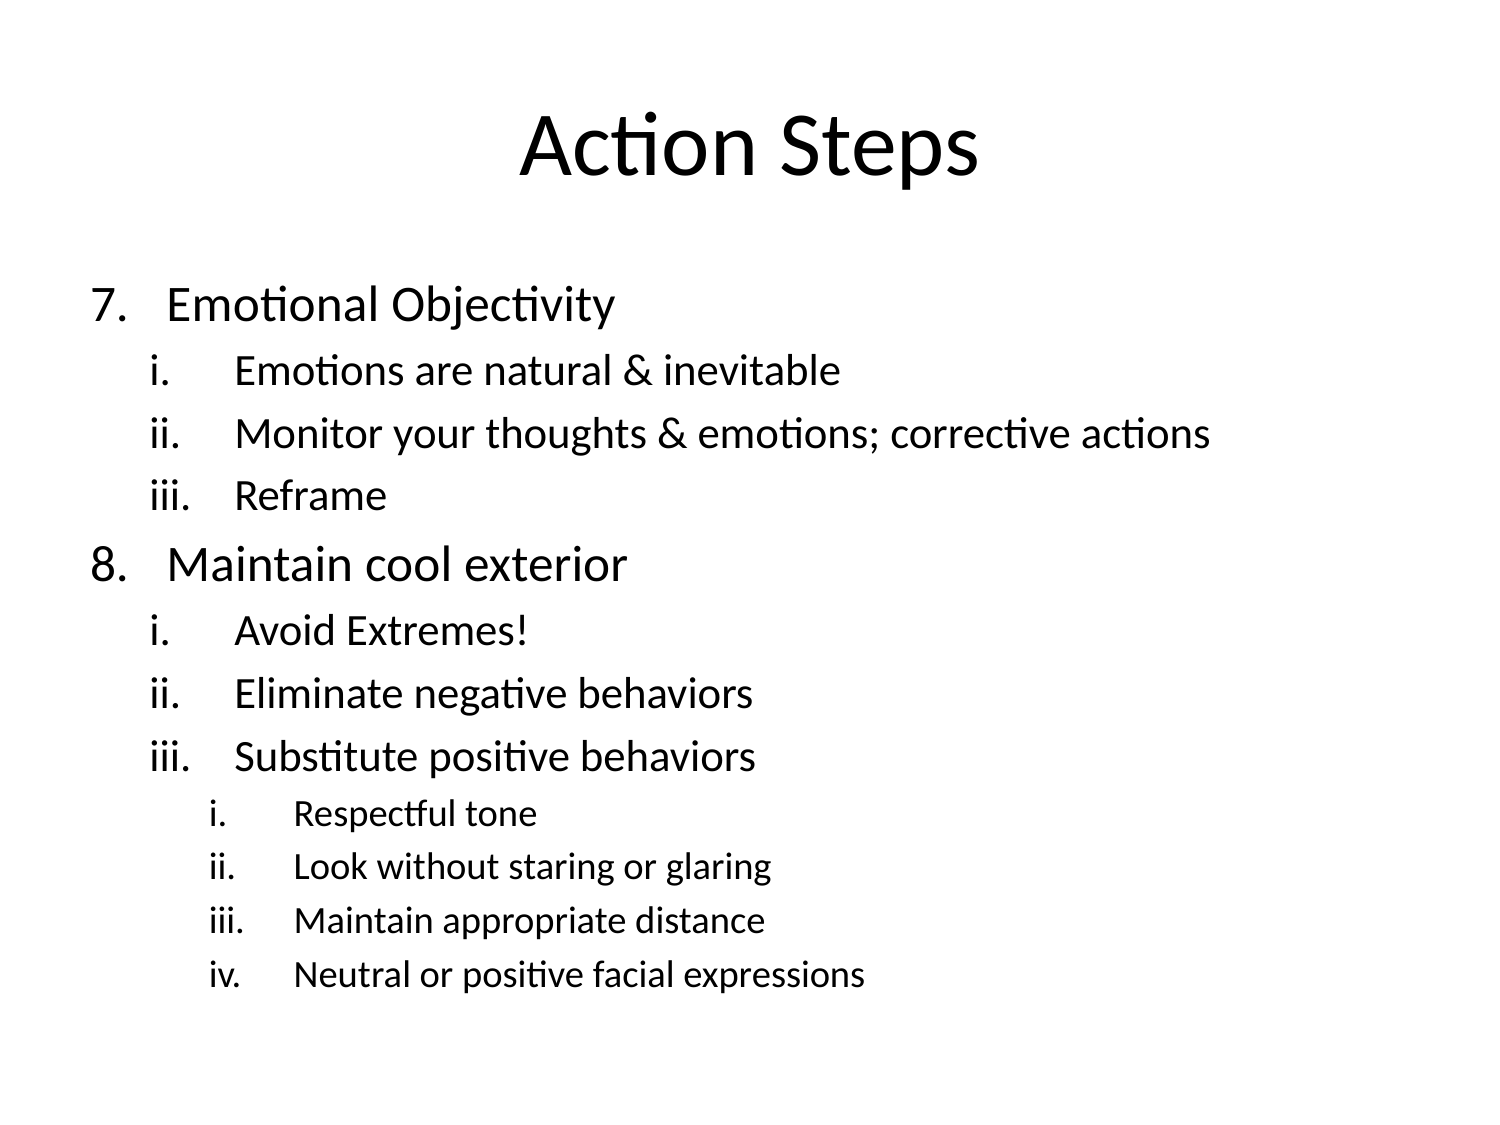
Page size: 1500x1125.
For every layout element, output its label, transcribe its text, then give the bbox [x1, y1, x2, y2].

title Action Steps [75, 45, 1425, 233]
list Emotional Objectivity Emotions are natural & inevitable Monitor your thoughts & emotions; corrective actions Reframe Maintain cool exterior Avoid Extremes! Eliminate negative behaviors Substitute positive behaviors Respectful tone Look without staring or glaring Maintain appropriate distance Neutral or positive facial expressions [75, 262, 1450, 1005]
